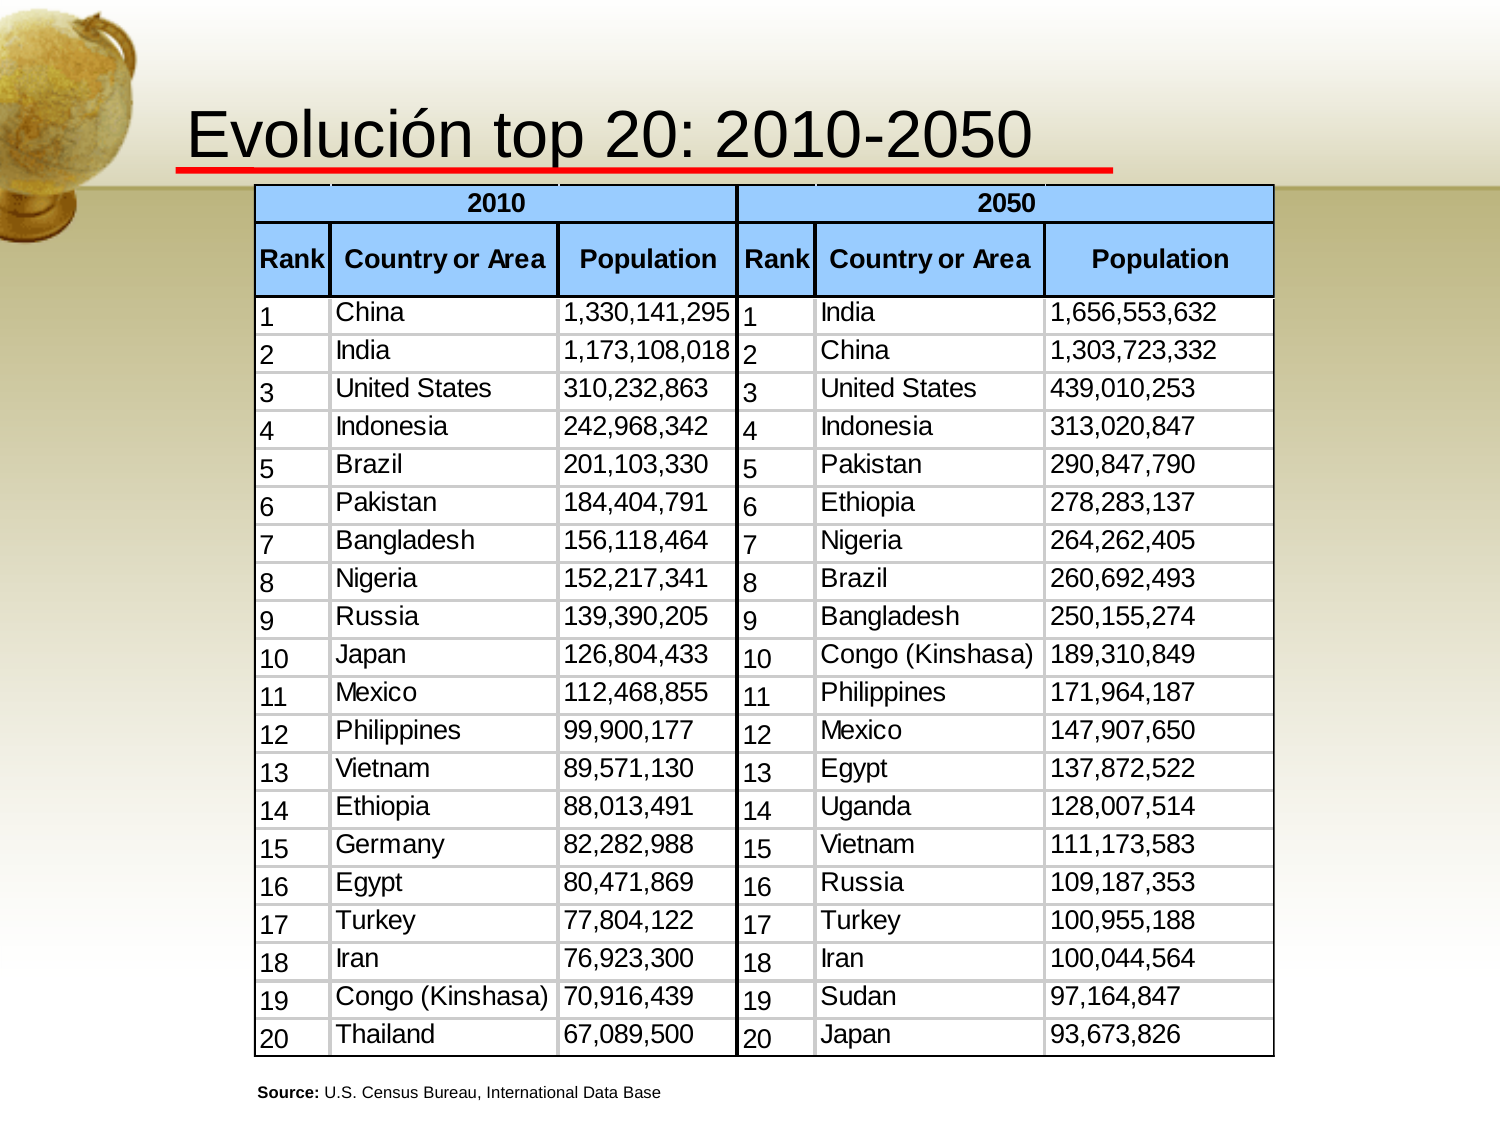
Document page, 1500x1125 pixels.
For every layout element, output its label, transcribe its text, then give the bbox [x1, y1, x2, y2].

title Evolución top 20: 2010-2050 [170, 36, 1436, 179]
picture [0, 0, 1500, 1125]
table_header Source: U.S. Census Bureau, International Data Base [256, 1070, 703, 1102]
